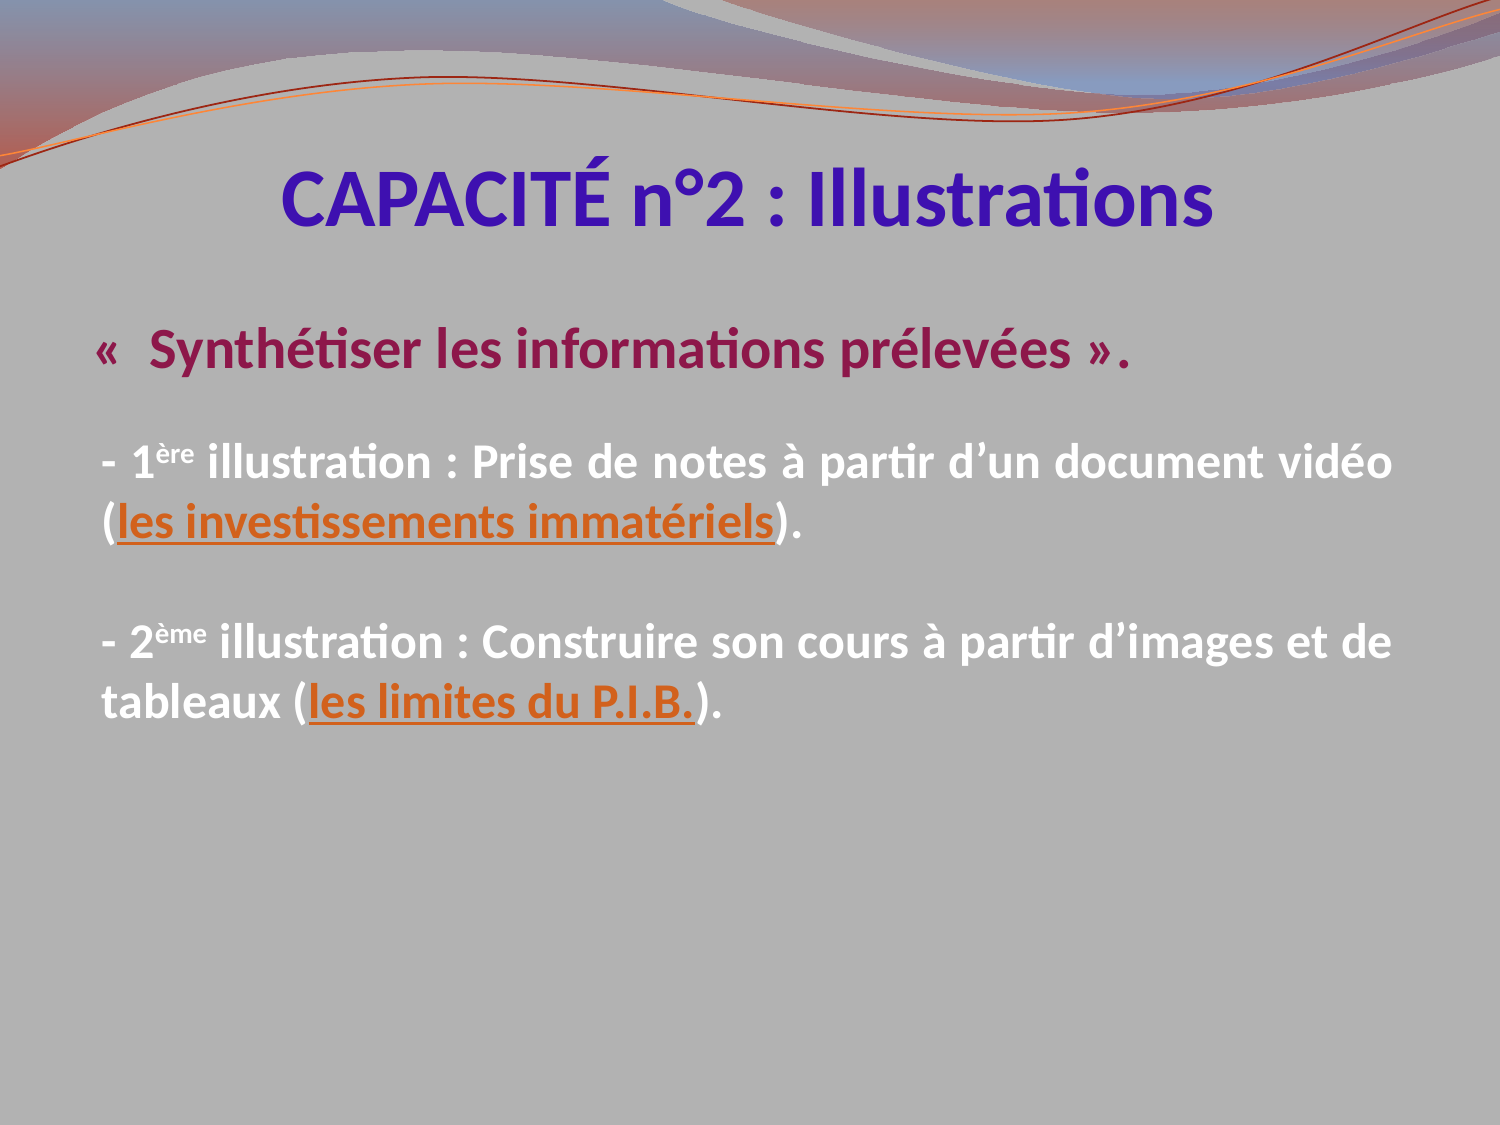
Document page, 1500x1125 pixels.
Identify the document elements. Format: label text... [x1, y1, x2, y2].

text_box « Synthétiser les informations prélevées ». [92, 302, 1388, 563]
text_box - 1ère illustration : Prise de notes à partir d’un document vidéo (les investissements immatériels). - 2ème illustration : Construire son cours à partir d’images et de tableaux (les limites du P.I.B.). [101, 420, 1398, 847]
title CAPACITÉ n°2 : Illustrations [70, 128, 1430, 244]
